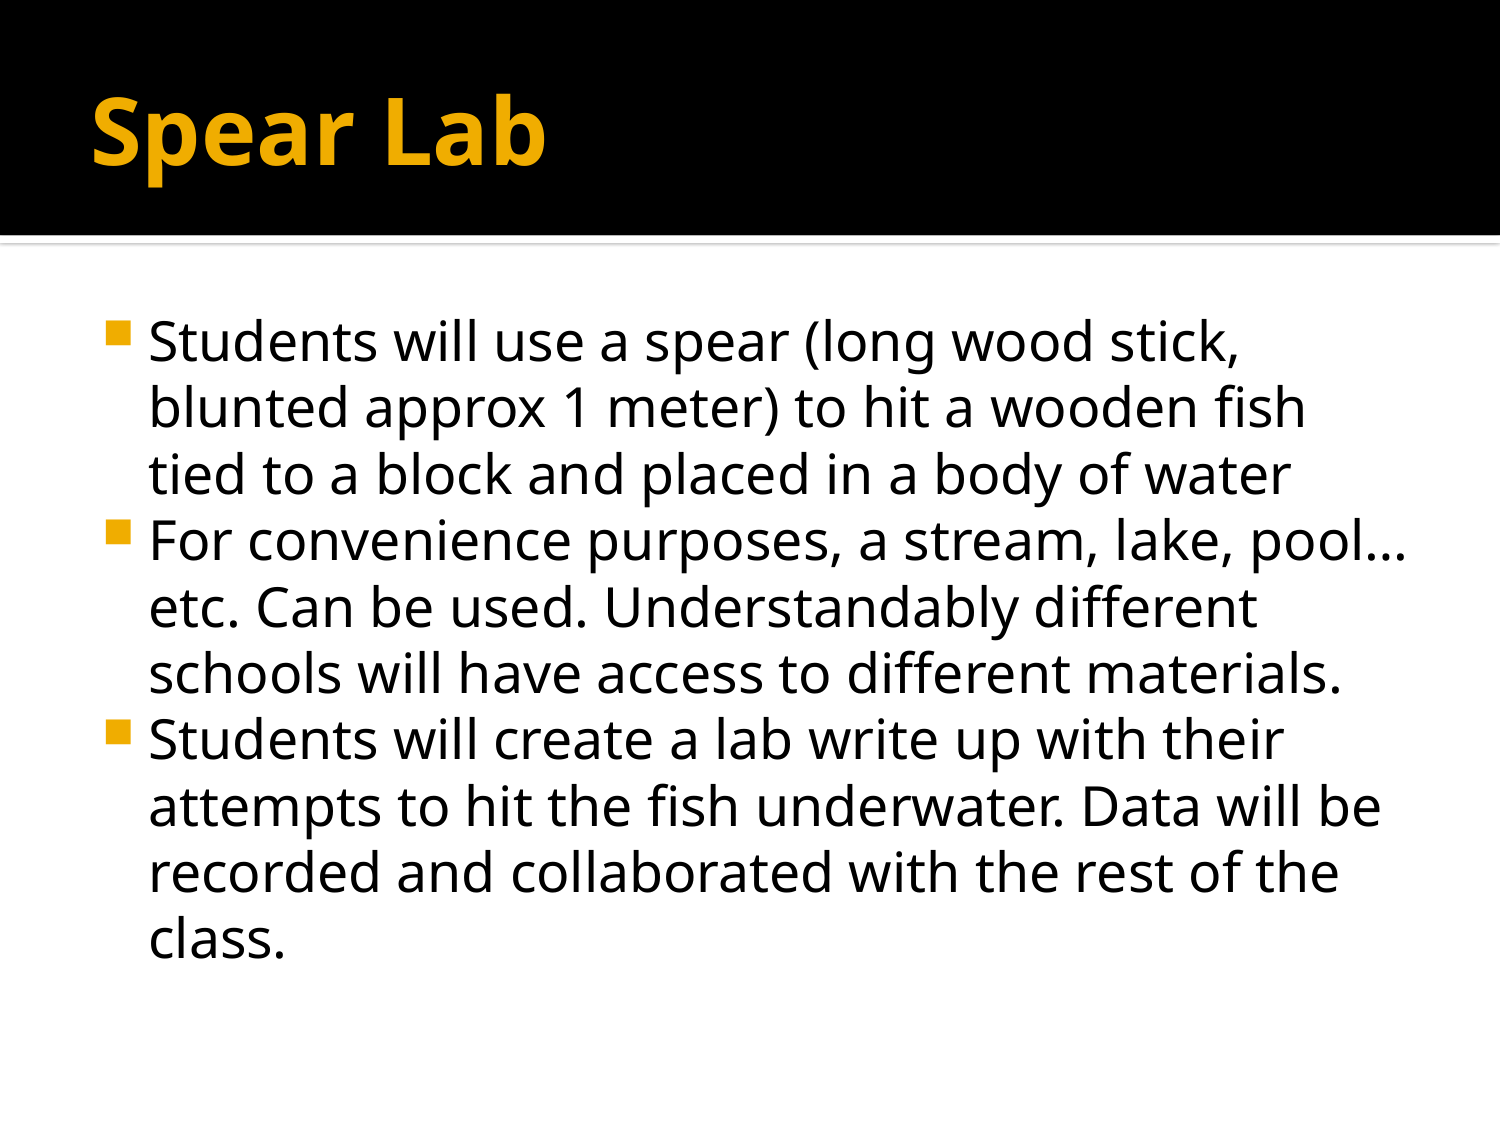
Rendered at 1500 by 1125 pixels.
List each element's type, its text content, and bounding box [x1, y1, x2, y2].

list Students will use a spear (long wood stick, blunted approx 1 meter) to hit a wooden fish tied to a block and placed in a body of water For convenience purposes, a stream, lake, pool…etc. Can be used. Understandably different schools will have access to different materials. Students will create a lab write up with their attempts to hit the fish underwater. Data will be recorded and collaborated with the rest of the class. [75, 291, 1425, 1050]
title Spear Lab [75, 25, 1425, 231]
